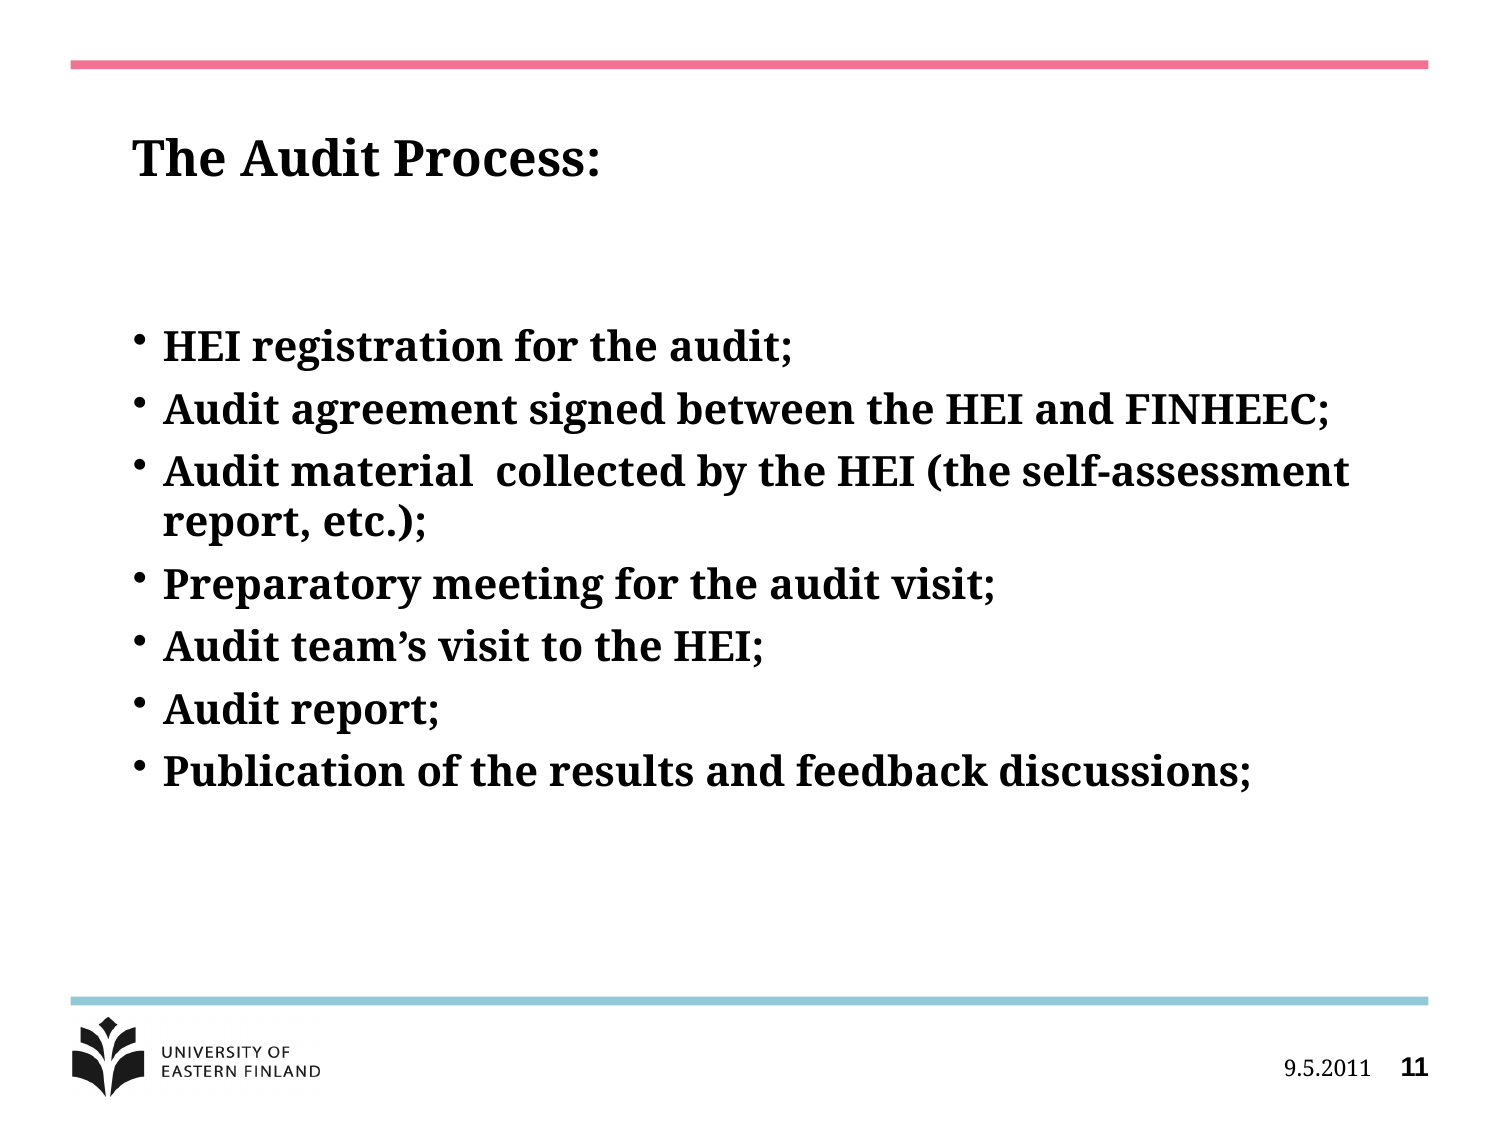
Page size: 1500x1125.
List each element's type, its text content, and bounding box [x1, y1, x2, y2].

list HEI registration for the audit; Audit agreement signed between the HEI and FINHEEC; Audit material collected by the HEI (the self-assessment report, etc.); Preparatory meeting for the audit visit; Audit team’s visit to the HEI; Audit report; Publication of the results and feedback discussions; [117, 312, 1430, 988]
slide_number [1228, 1046, 1369, 1089]
slide_number 11 [1369, 1046, 1430, 1089]
picture [67, 1012, 325, 1100]
title The Audit Process: [117, 107, 1430, 274]
